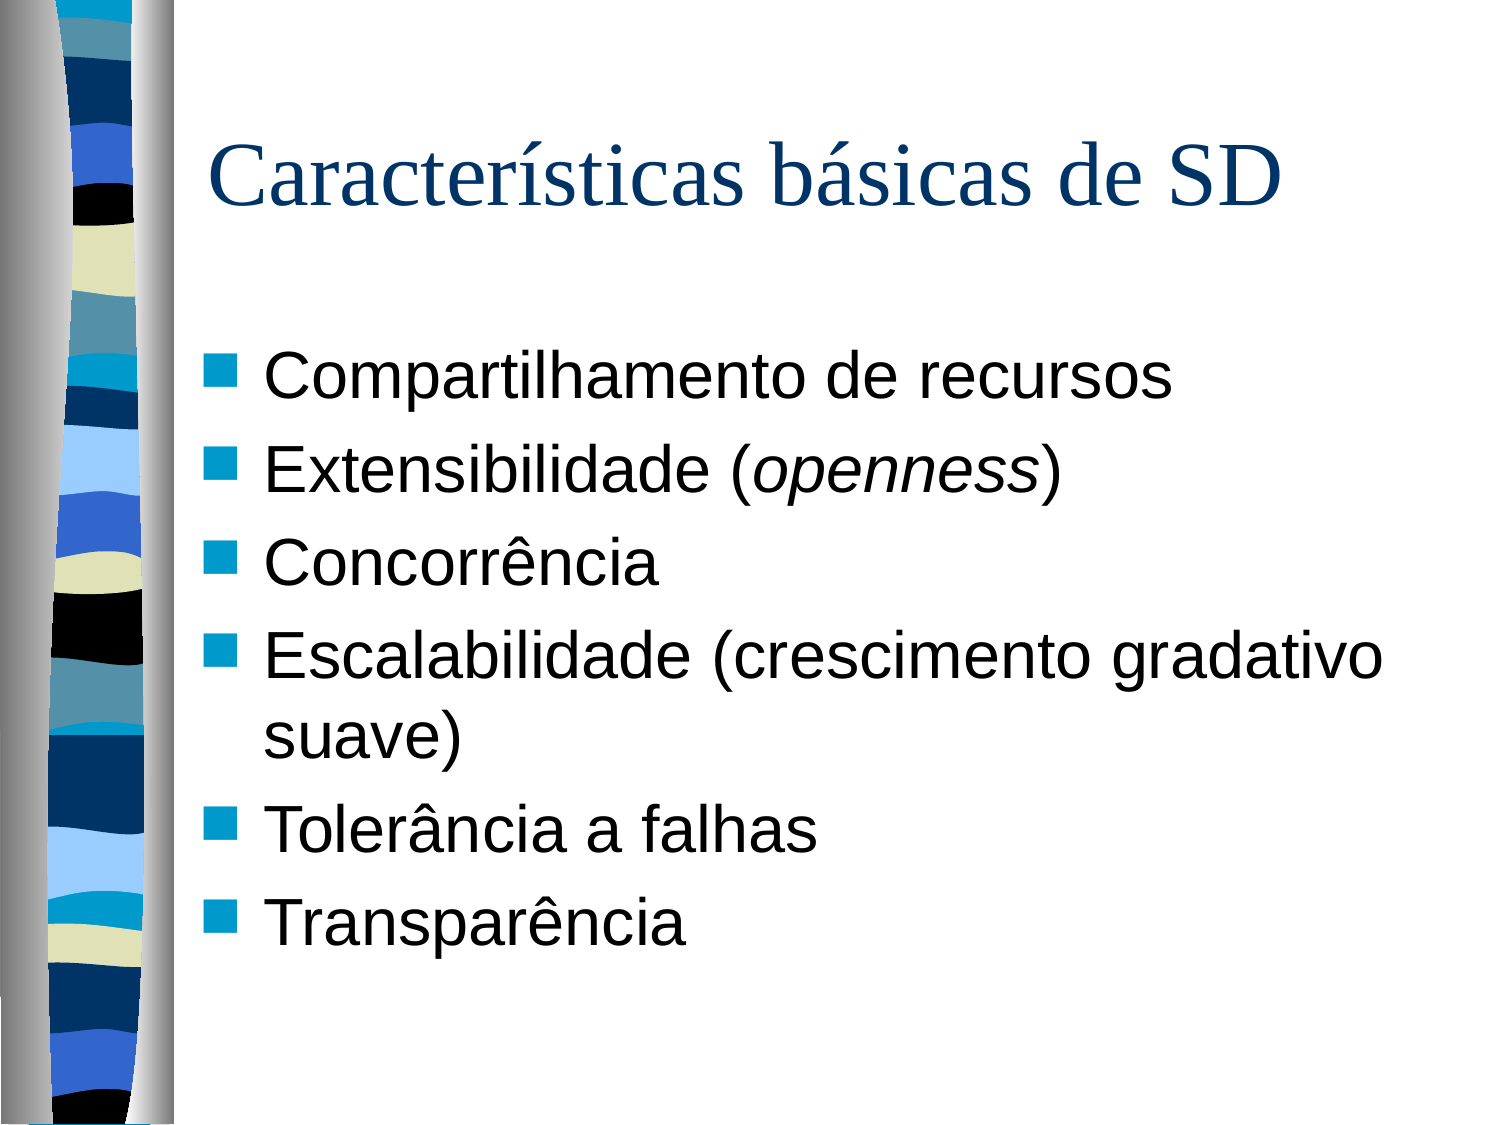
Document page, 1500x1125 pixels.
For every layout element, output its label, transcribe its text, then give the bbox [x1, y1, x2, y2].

list Compartilhamento de recursos Extensibilidade (openness) Concorrência Escalabilidade (crescimento gradativo suave) Tolerância a falhas Transparência [192, 324, 1468, 1000]
title Características básicas de SD [192, 75, 1468, 263]
